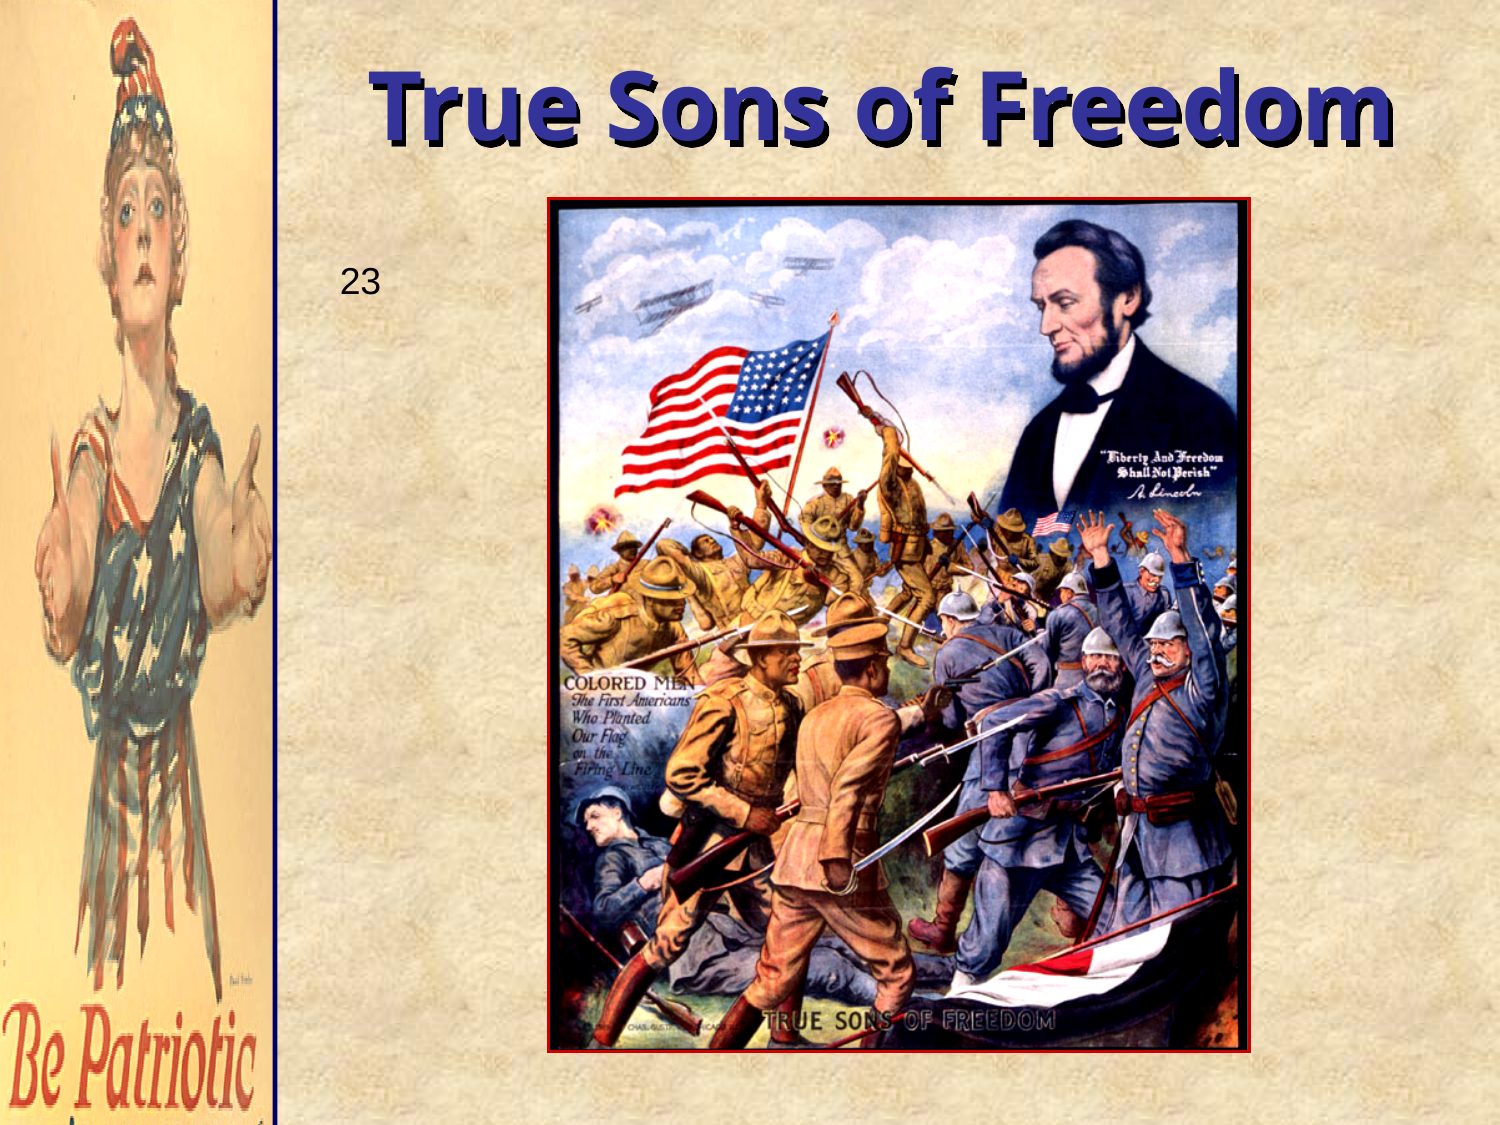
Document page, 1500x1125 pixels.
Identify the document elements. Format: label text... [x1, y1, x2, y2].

title True Sons of Freedom [312, 37, 1450, 223]
picture [0, 0, 272, 1125]
picture [278, 0, 1500, 1125]
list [549, 199, 1248, 1051]
text_box 23 [324, 249, 450, 310]
